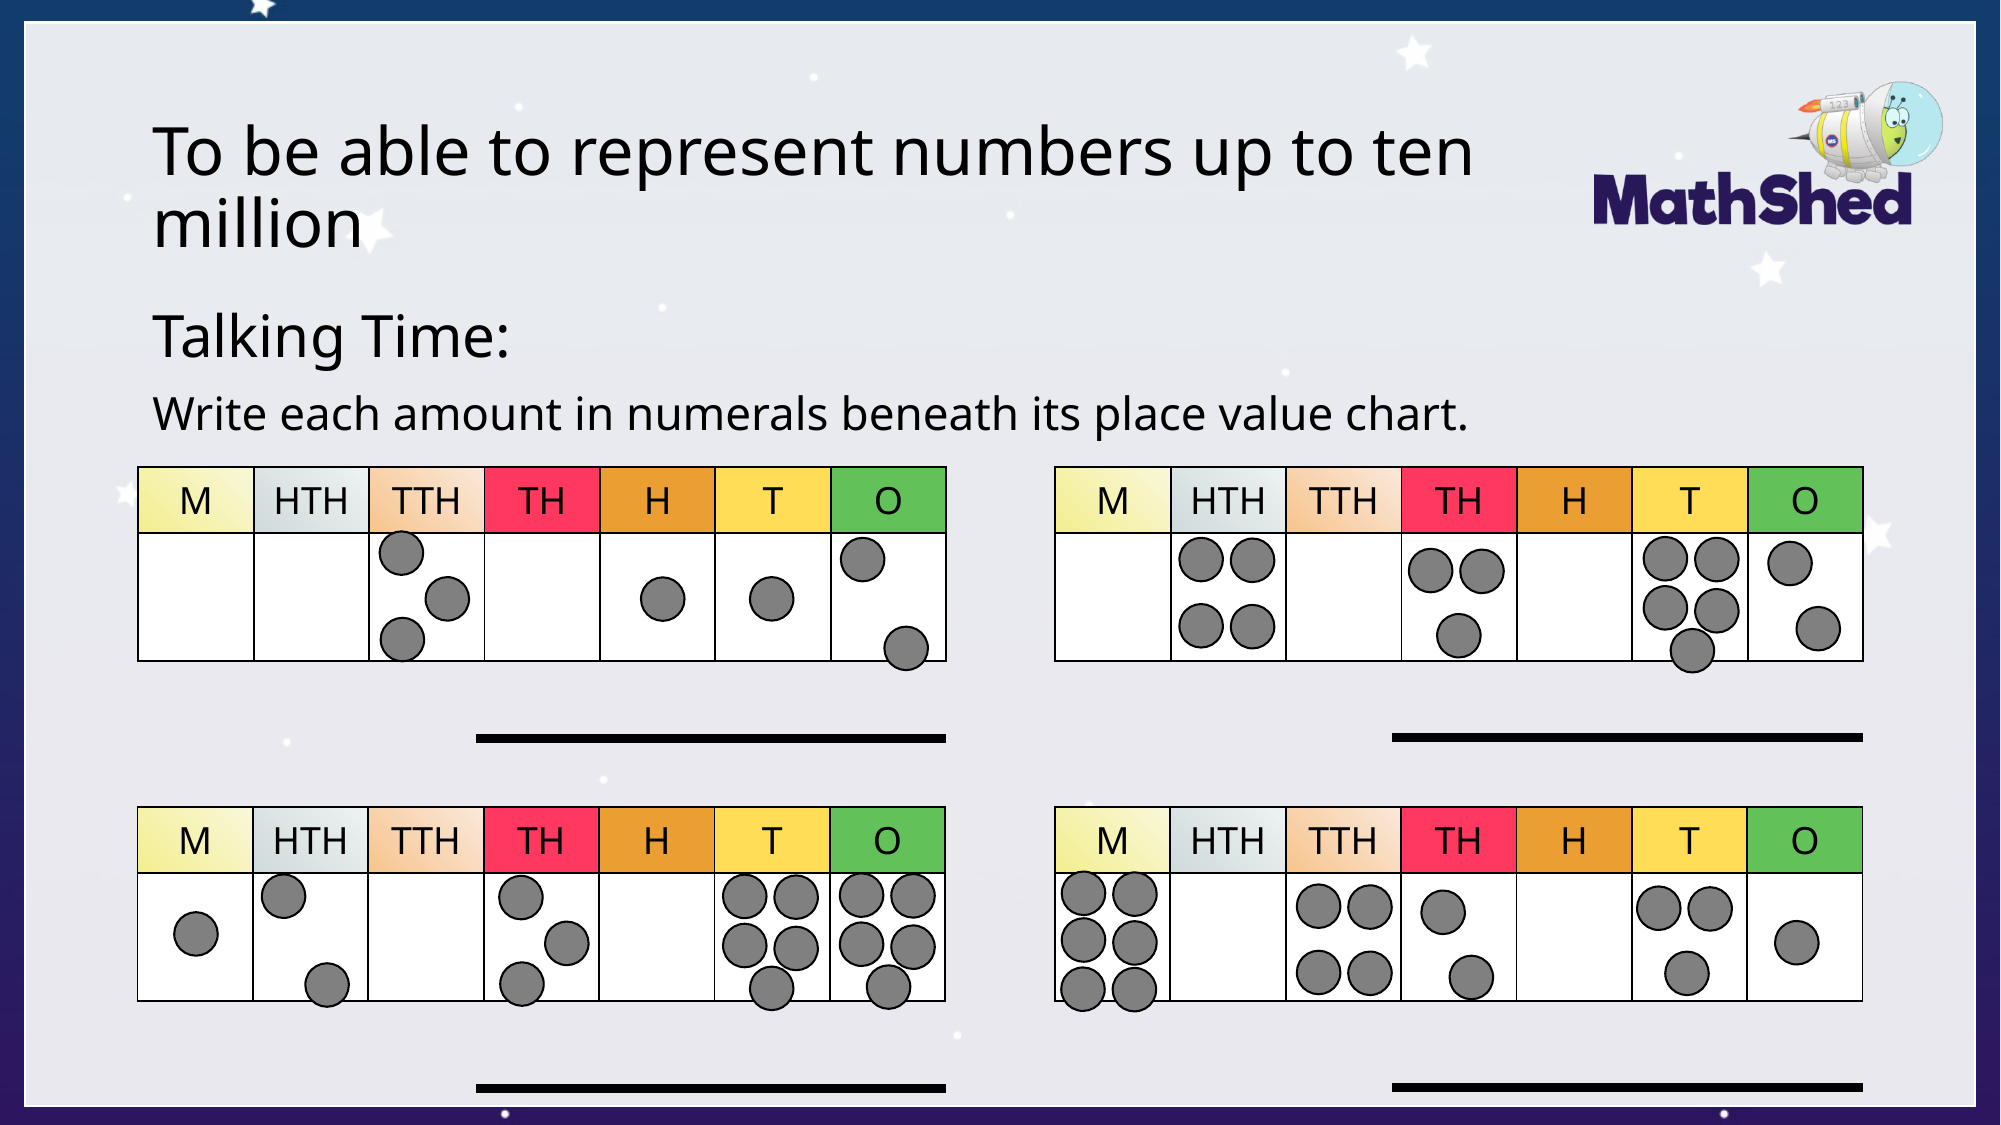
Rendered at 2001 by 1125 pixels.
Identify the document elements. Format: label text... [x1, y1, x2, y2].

table_cell [369, 874, 483, 1000]
text_box [890, 924, 936, 970]
text_box [890, 873, 936, 919]
text_box [865, 964, 912, 1010]
table_header M [1056, 808, 1169, 872]
text_box [1635, 885, 1682, 932]
text_box [544, 920, 590, 967]
table_cell [1633, 874, 1746, 1000]
table_header HTH [255, 468, 368, 532]
table_header T [1633, 808, 1746, 872]
text_box [1642, 585, 1689, 631]
table_header TH [485, 808, 598, 872]
table_cell [601, 534, 714, 660]
text_box [1392, 733, 1863, 742]
text_box [173, 911, 219, 957]
text_box [1112, 871, 1158, 917]
table_cell [1287, 534, 1401, 660]
table_header HTH [254, 808, 367, 872]
table_cell [1056, 534, 1170, 660]
text_box [1694, 536, 1740, 583]
table_cell [485, 874, 598, 1000]
table_header M [139, 468, 253, 532]
text_box [838, 921, 885, 968]
text_box [1392, 1083, 1863, 1092]
table_cell [831, 874, 944, 1000]
text_box [1229, 603, 1276, 650]
text_box [1178, 602, 1224, 649]
table_cell [715, 874, 829, 1000]
text_box [1448, 954, 1495, 1001]
table_cell [138, 874, 252, 1000]
table_cell [1287, 874, 1400, 1000]
text_box [1669, 627, 1716, 674]
table_header O [832, 468, 945, 532]
text_box [1687, 886, 1733, 932]
text_box [1347, 950, 1393, 997]
text_box [1178, 536, 1224, 583]
text_box [499, 961, 545, 1007]
table_header HTH [1172, 468, 1285, 532]
text_box [1664, 950, 1710, 997]
text_box [1642, 535, 1689, 582]
table_cell [1402, 534, 1516, 660]
table_header T [716, 468, 830, 532]
text_box [1459, 548, 1505, 595]
text_box [379, 616, 426, 663]
table_cell [1749, 534, 1862, 660]
table_header H [600, 808, 714, 872]
table_cell [370, 534, 484, 660]
text_box [1407, 547, 1454, 594]
text_box [498, 874, 544, 921]
table_header H [601, 468, 714, 532]
text_box [1420, 889, 1466, 936]
text_box [1060, 917, 1107, 963]
text_box [378, 530, 425, 576]
table_header O [1748, 808, 1862, 872]
text_box [773, 874, 819, 920]
table_header TTH [1287, 808, 1400, 872]
text_box [1060, 966, 1106, 1013]
table_header TH [1402, 808, 1516, 872]
text_box [424, 576, 471, 622]
text_box [721, 873, 768, 920]
table_cell [139, 534, 253, 660]
title To be able to represent numbers up to ten million [137, 81, 1578, 299]
text_box [748, 576, 795, 622]
text_box [883, 625, 929, 672]
text_box [721, 922, 768, 969]
table_header O [1749, 468, 1862, 532]
table_header M [138, 808, 252, 872]
table_cell [716, 534, 830, 660]
table_header TH [485, 468, 599, 532]
text_box [748, 965, 795, 1012]
table_cell [255, 534, 368, 660]
table_cell [600, 874, 714, 1000]
text_box [1347, 884, 1393, 930]
text_box [1774, 919, 1820, 966]
text_box [260, 873, 307, 919]
table_header TH [1402, 468, 1516, 532]
text_box [838, 872, 885, 918]
table_header H [1518, 468, 1631, 532]
table_cell [1402, 874, 1516, 1000]
table_cell [1171, 874, 1285, 1000]
text_box [1436, 612, 1482, 659]
table_cell [1748, 874, 1862, 1000]
text_box [1767, 540, 1813, 587]
text_box [476, 734, 946, 743]
table_cell [485, 534, 599, 660]
table_header H [1517, 808, 1631, 872]
table_header T [715, 808, 829, 872]
table_header TTH [370, 468, 484, 532]
text_box [1795, 605, 1842, 652]
table_header TTH [1287, 468, 1401, 532]
table_cell [1633, 534, 1747, 660]
text_box [476, 1084, 946, 1093]
text_box [1295, 883, 1342, 929]
table_cell [1056, 874, 1169, 1000]
text_box [1229, 537, 1276, 584]
text_box [839, 536, 886, 583]
text_box [1112, 920, 1158, 966]
text_box [304, 962, 350, 1008]
table_cell [1517, 874, 1631, 1000]
table_header T [1633, 468, 1747, 532]
table_cell [254, 874, 367, 1000]
text_box [639, 576, 686, 622]
table_header TTH [369, 808, 483, 872]
text_box [1111, 966, 1158, 1013]
table_cell [1172, 534, 1285, 660]
picture [0, 0, 2001, 1125]
text_box [773, 925, 819, 972]
list Talking Time: Write each amount in numerals beneath its place value chart. [137, 299, 1863, 1014]
table_cell [1518, 534, 1631, 660]
table_header HTH [1171, 808, 1285, 872]
text_box [1060, 870, 1107, 917]
text_box [1694, 587, 1740, 634]
text_box [1295, 949, 1342, 996]
table_header O [831, 808, 944, 872]
table_cell [832, 534, 945, 660]
table_header M [1056, 468, 1170, 532]
